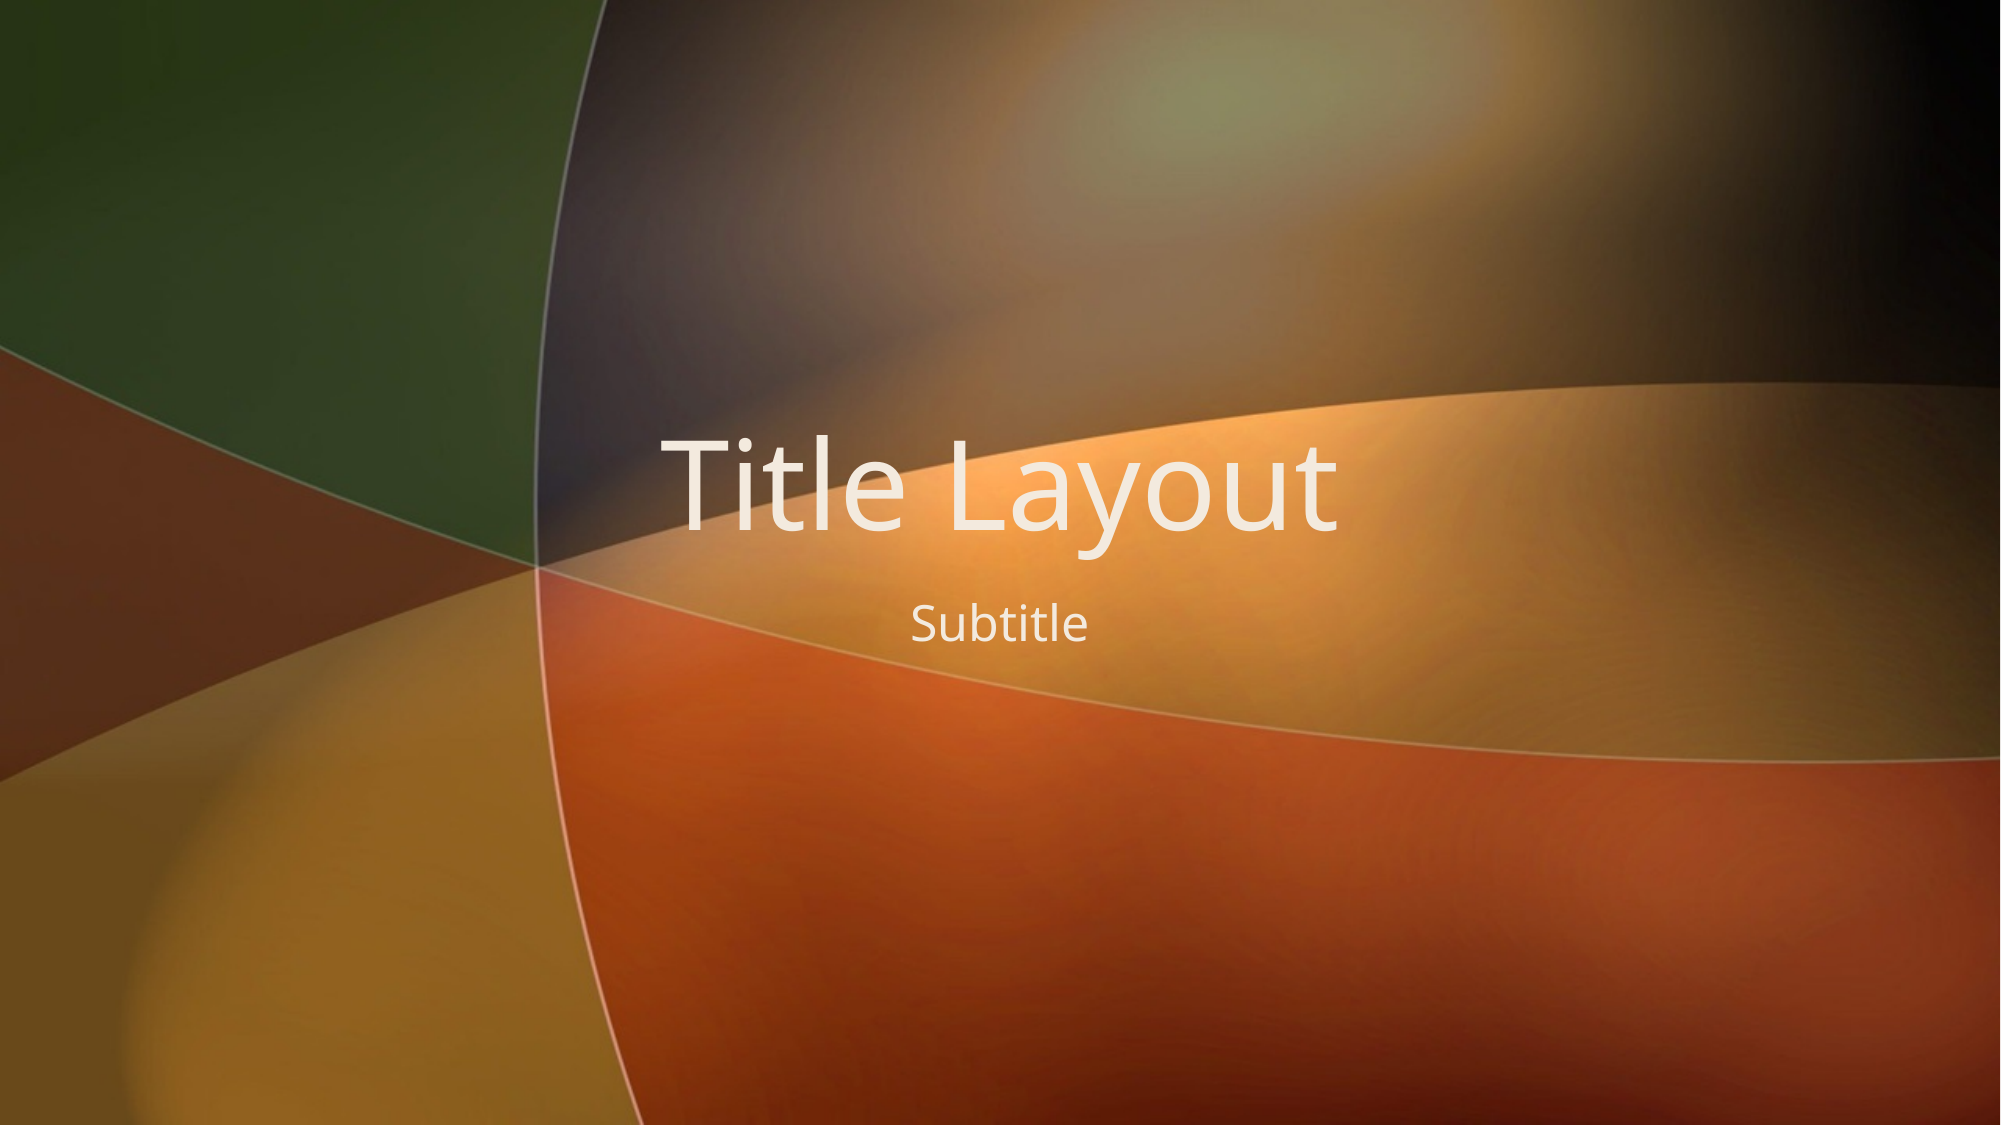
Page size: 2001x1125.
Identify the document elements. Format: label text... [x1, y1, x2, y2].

title Title Layout [249, 170, 1750, 563]
picture [0, 0, 2001, 1125]
subtitle Subtitle [249, 590, 1750, 863]
